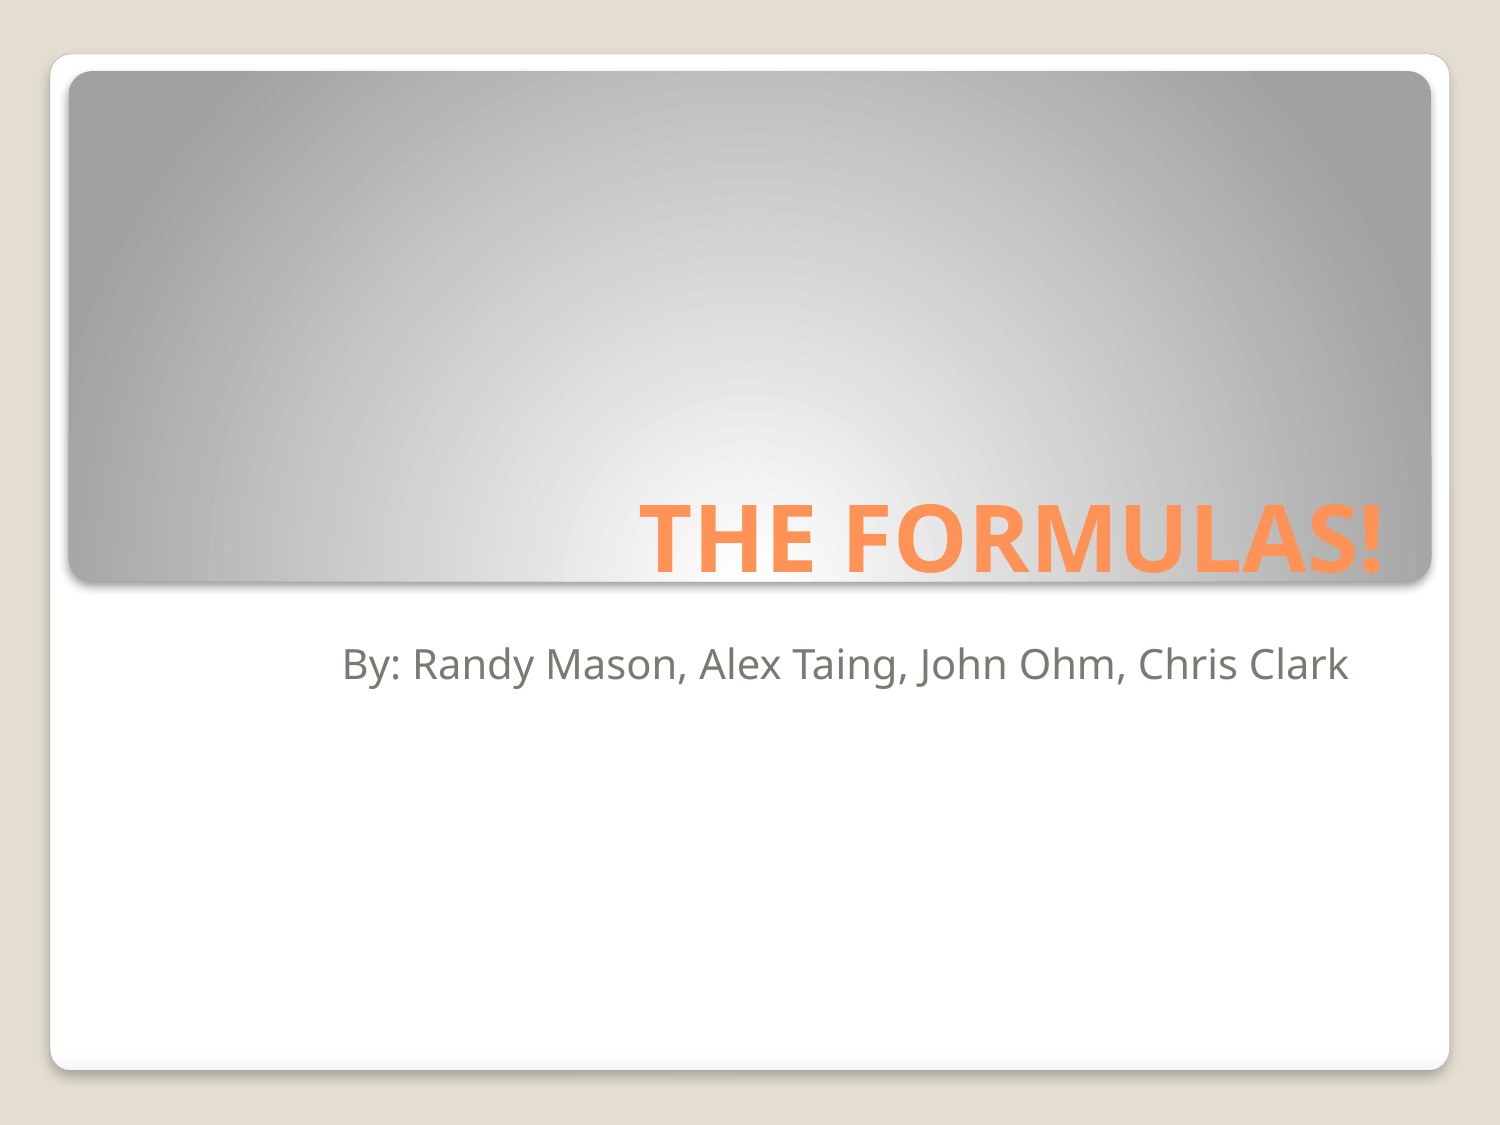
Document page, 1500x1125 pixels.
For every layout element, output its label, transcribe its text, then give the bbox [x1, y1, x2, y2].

subtitle By: Randy Mason, Alex Taing, John Ohm, Chris Clark [99, 637, 1375, 788]
title THE FORMULAS! [118, 298, 1394, 599]
